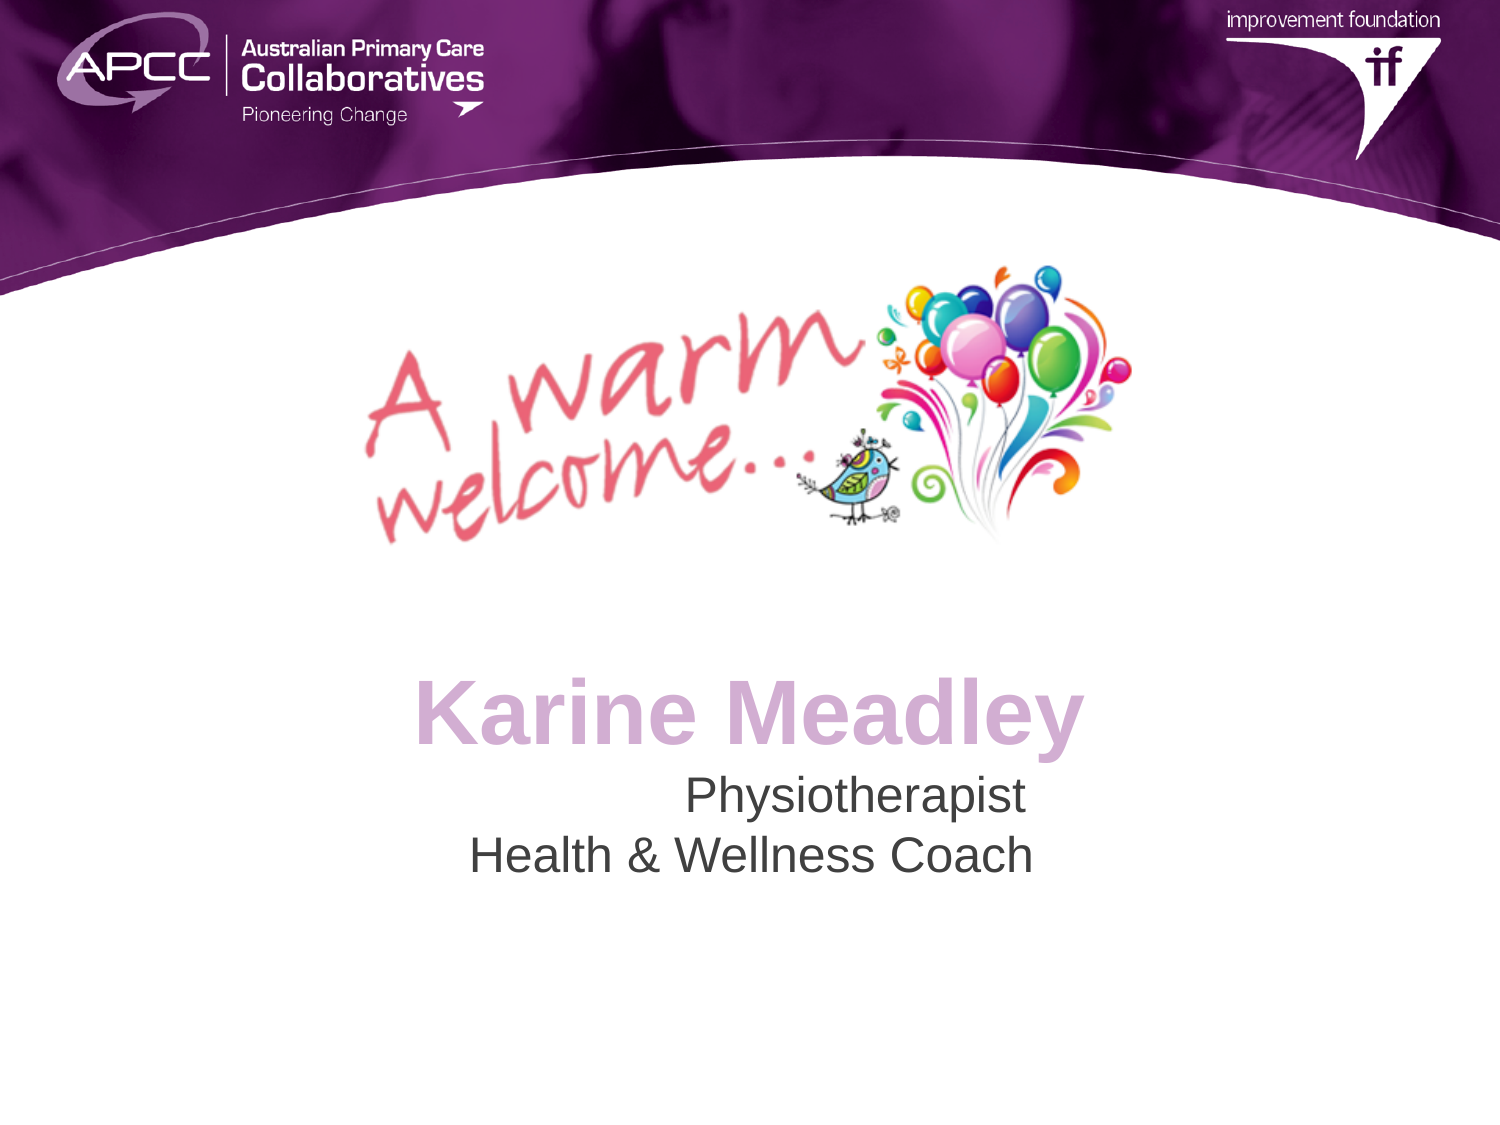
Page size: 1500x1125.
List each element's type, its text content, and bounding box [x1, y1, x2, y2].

picture [0, 0, 1500, 613]
text_box Karine Meadley Physiotherapist Health & Wellness Coach [182, 645, 1317, 970]
